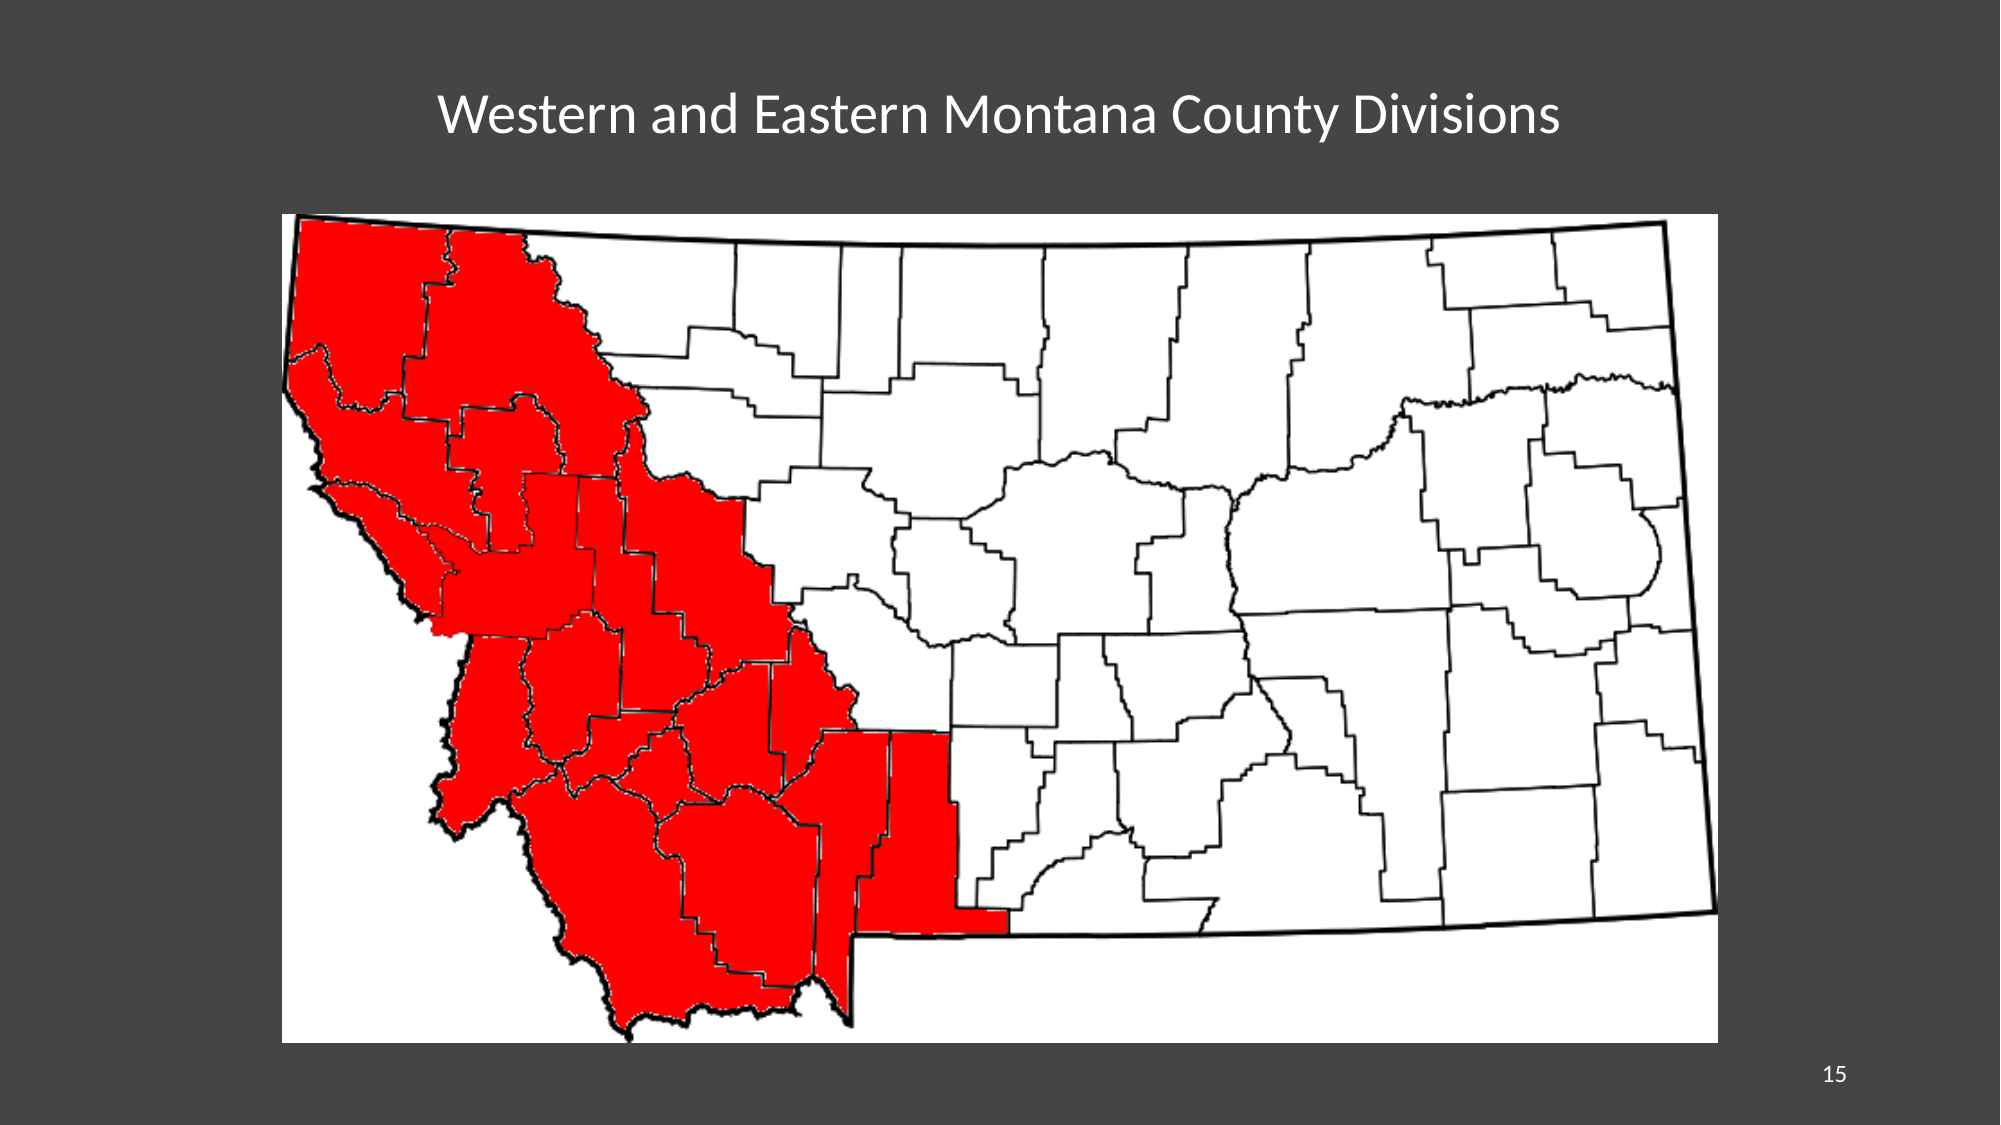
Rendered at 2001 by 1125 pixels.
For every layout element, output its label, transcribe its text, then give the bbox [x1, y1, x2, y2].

text_box Western and Eastern Montana County Divisions [423, 68, 1577, 154]
slide_number 15 [1412, 1042, 1863, 1103]
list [282, 213, 1718, 1043]
